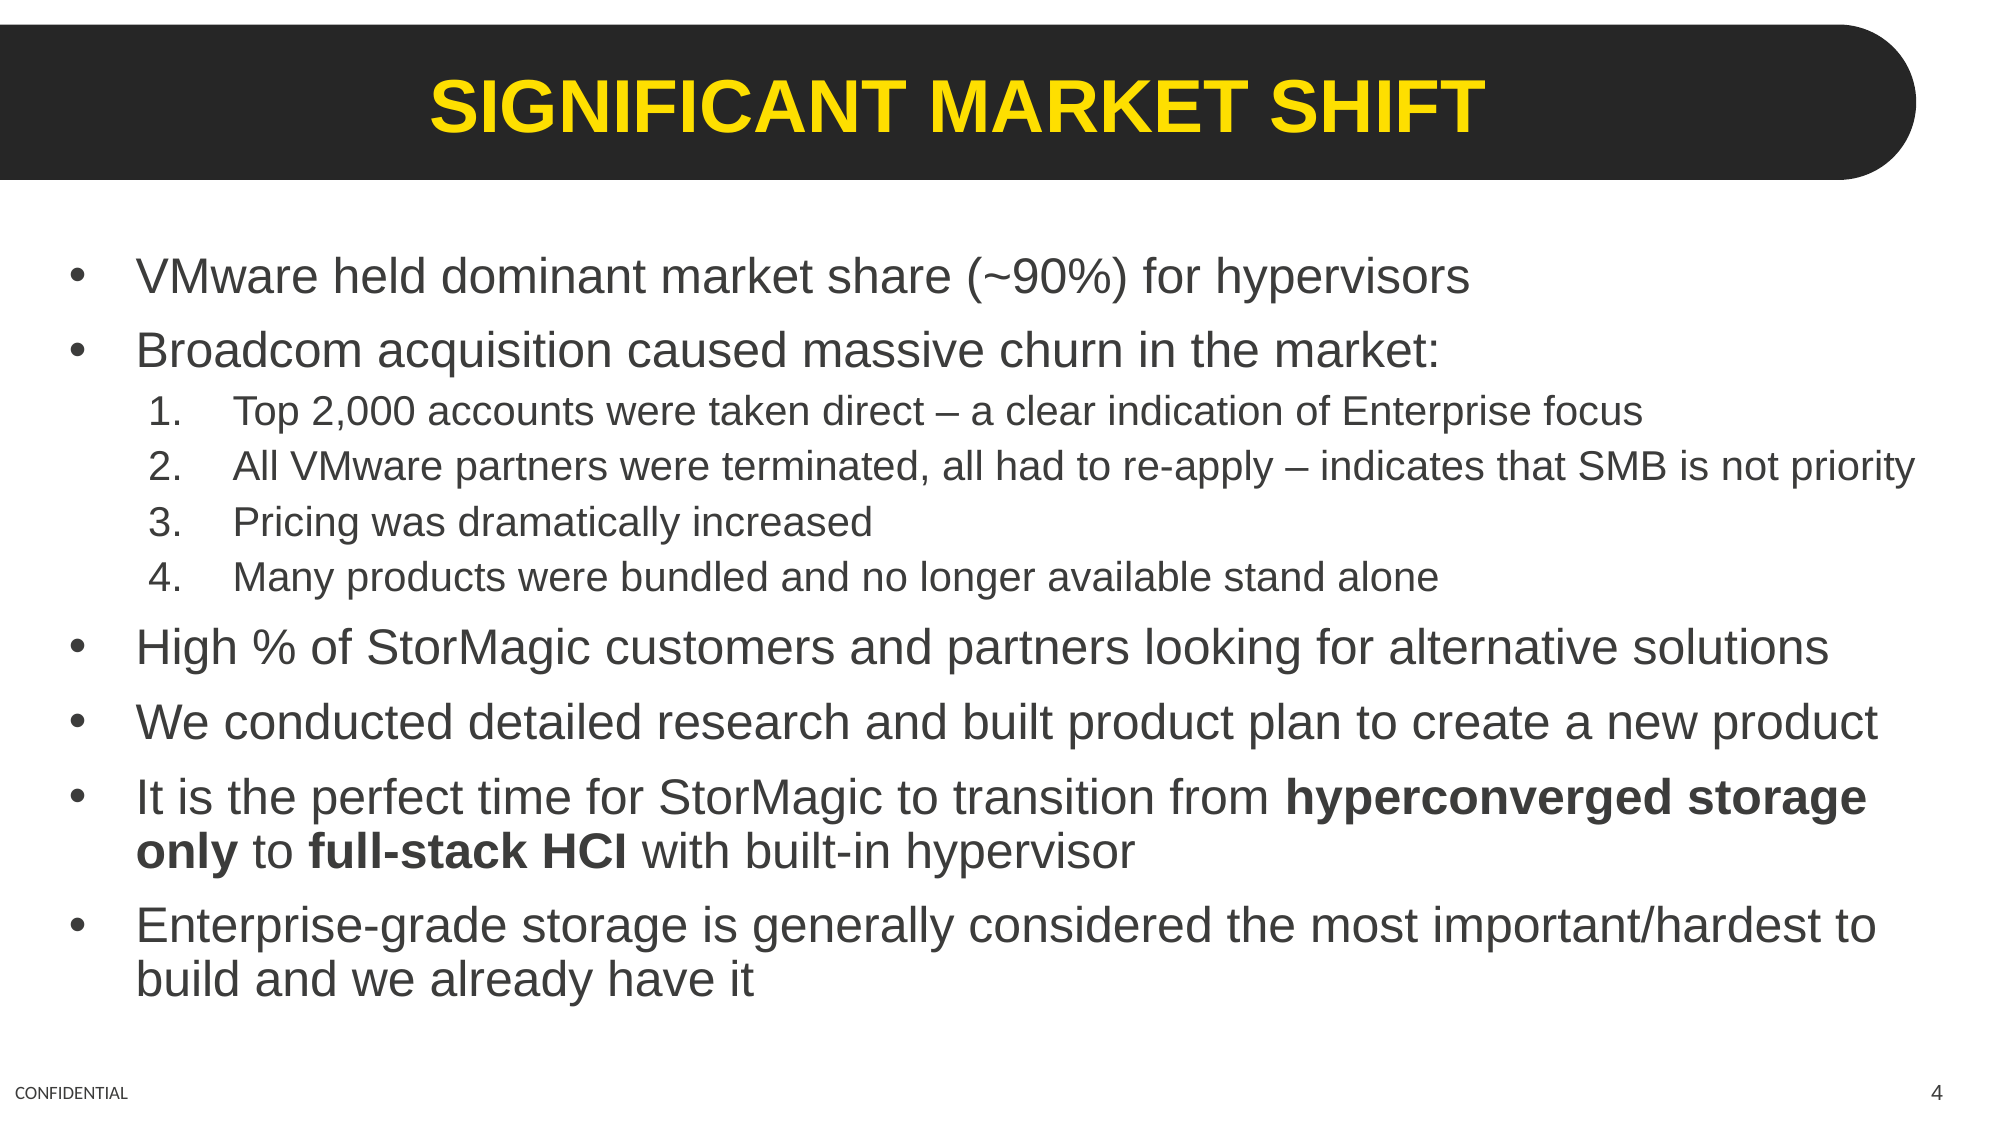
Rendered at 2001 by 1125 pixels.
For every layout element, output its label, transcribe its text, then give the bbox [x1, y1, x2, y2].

list VMware held dominant market share (~90%) for hypervisors Broadcom acquisition caused massive churn in the market: Top 2,000 accounts were taken direct – a clear indication of Enterprise focus All VMware partners were terminated, all had to re-apply – indicates that SMB is not priority Pricing was dramatically increased Many products were bundled and no longer available stand alone High % of StorMagic customers and partners looking for alternative solutions We conducted detailed research and built product plan to create a new product It is the perfect time for StorMagic to transition from hyperconverged storage only to full-stack HCI with built-in hypervisor Enterprise-grade storage is generally considered the most important/hardest to build and we already have it [45, 242, 1948, 1046]
title SIGNIFICANT MARKET SHIFT [0, 51, 1917, 166]
